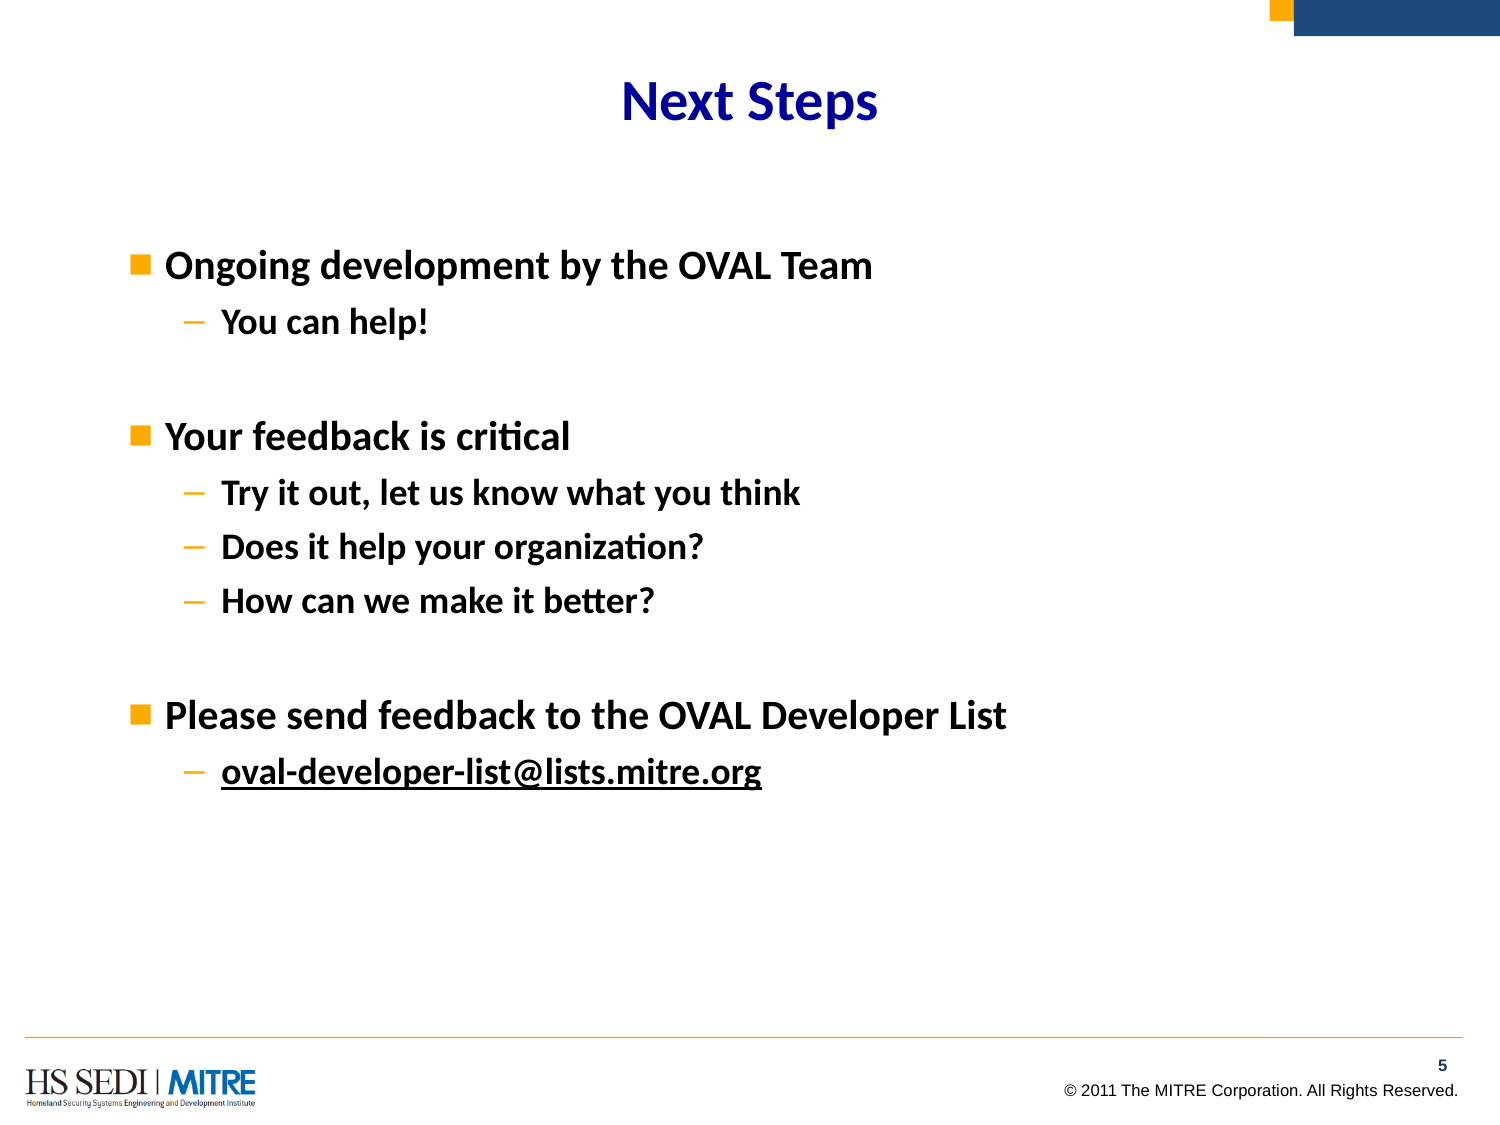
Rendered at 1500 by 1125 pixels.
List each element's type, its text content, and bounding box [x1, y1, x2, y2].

title Next Steps [43, 62, 1457, 151]
slide_number 4 [1374, 1049, 1463, 1076]
list Ongoing development by the OVAL Team You can help! Your feedback is critical Try it out, let us know what you think Does it help your organization? How can we make it better? Please send feedback to the OVAL Developer List oval-developer-list@lists.mitre.org [112, 180, 1387, 1024]
picture [20, 1058, 271, 1122]
